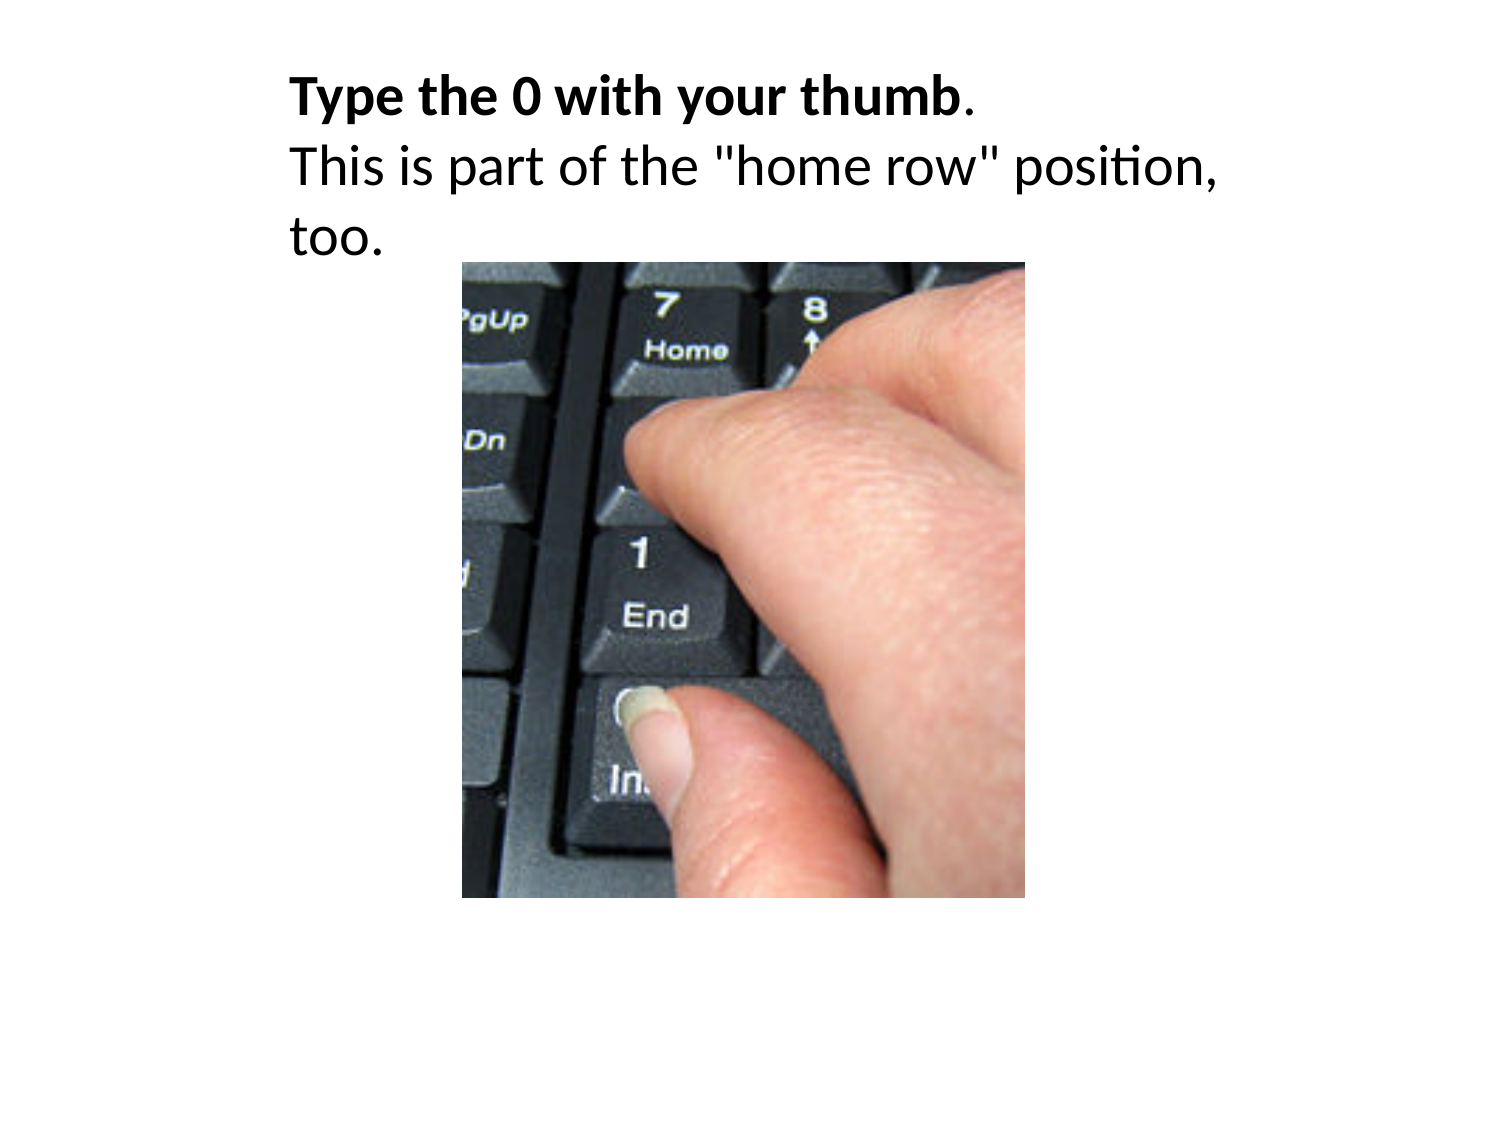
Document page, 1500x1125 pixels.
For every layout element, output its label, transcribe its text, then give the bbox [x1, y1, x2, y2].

picture [462, 262, 1026, 899]
text_box Type the 0 with your thumb. This is part of the "home row" position, too. [274, 50, 1263, 275]
